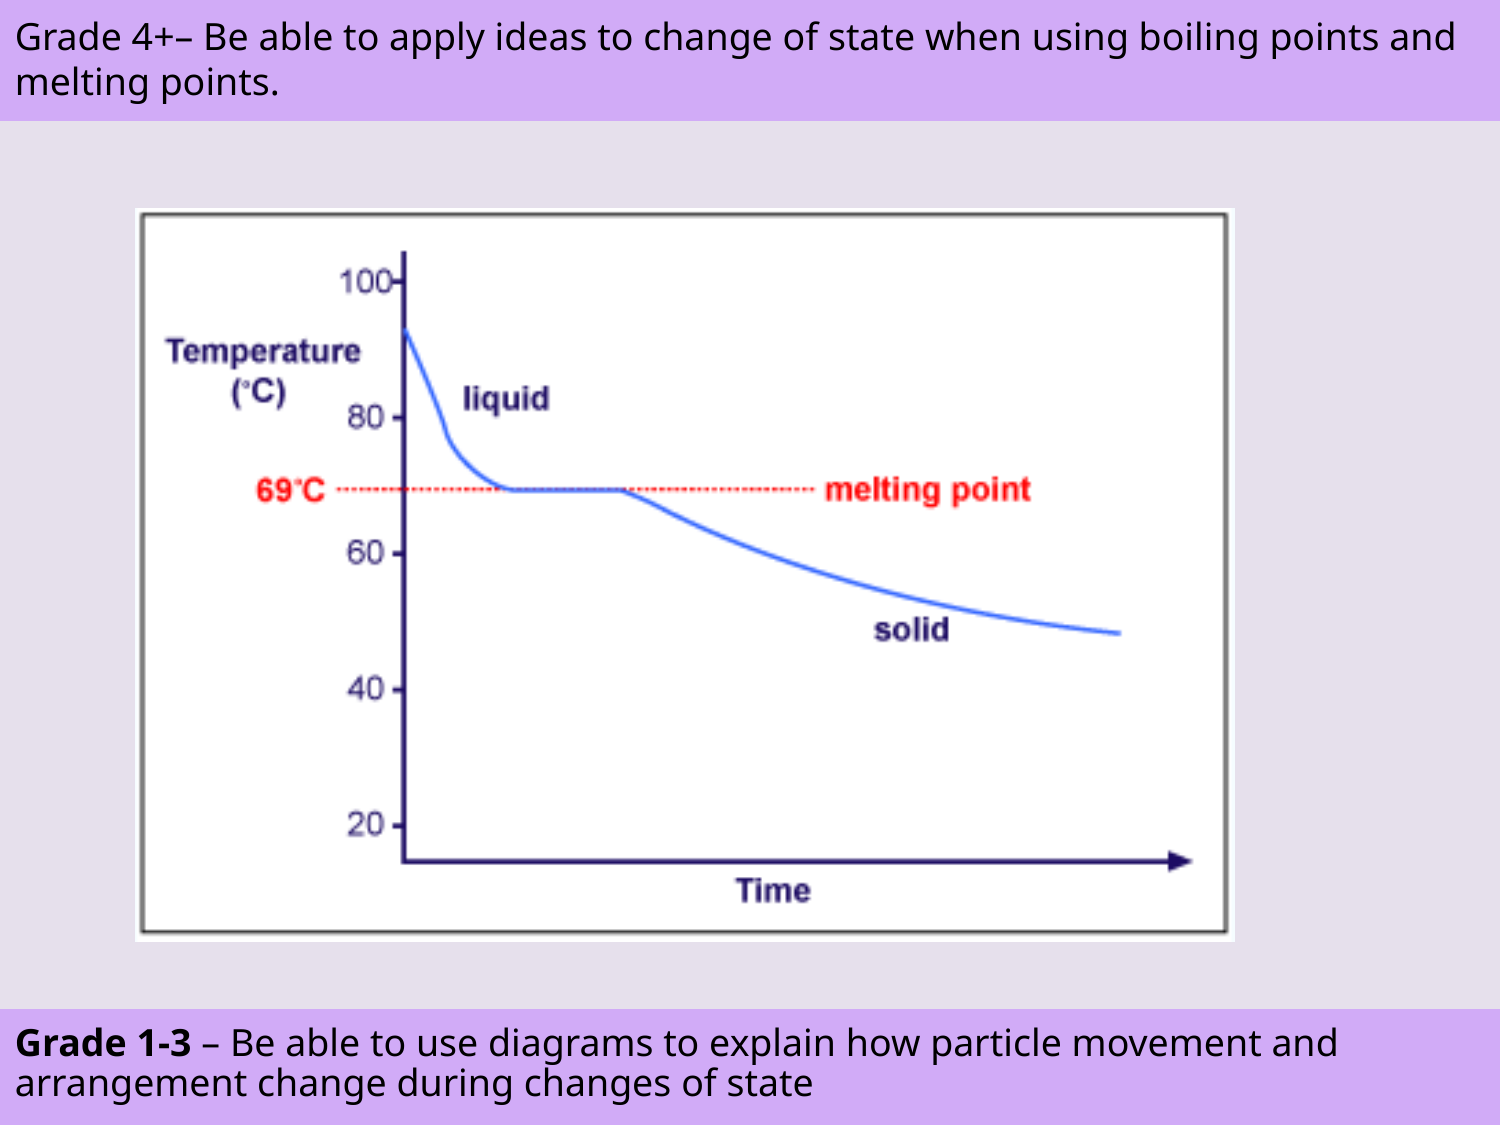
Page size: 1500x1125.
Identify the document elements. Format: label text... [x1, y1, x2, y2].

text_box [0, 220, 1500, 1009]
text_box Grade 1-3 – Be able to use diagrams to explain how particle movement and arrangement change during changes of state [0, 1016, 1500, 1125]
picture [135, 207, 1235, 942]
text_box Grade 4+– Be able to apply ideas to change of state when using boiling points and melting points. [0, 5, 1500, 220]
